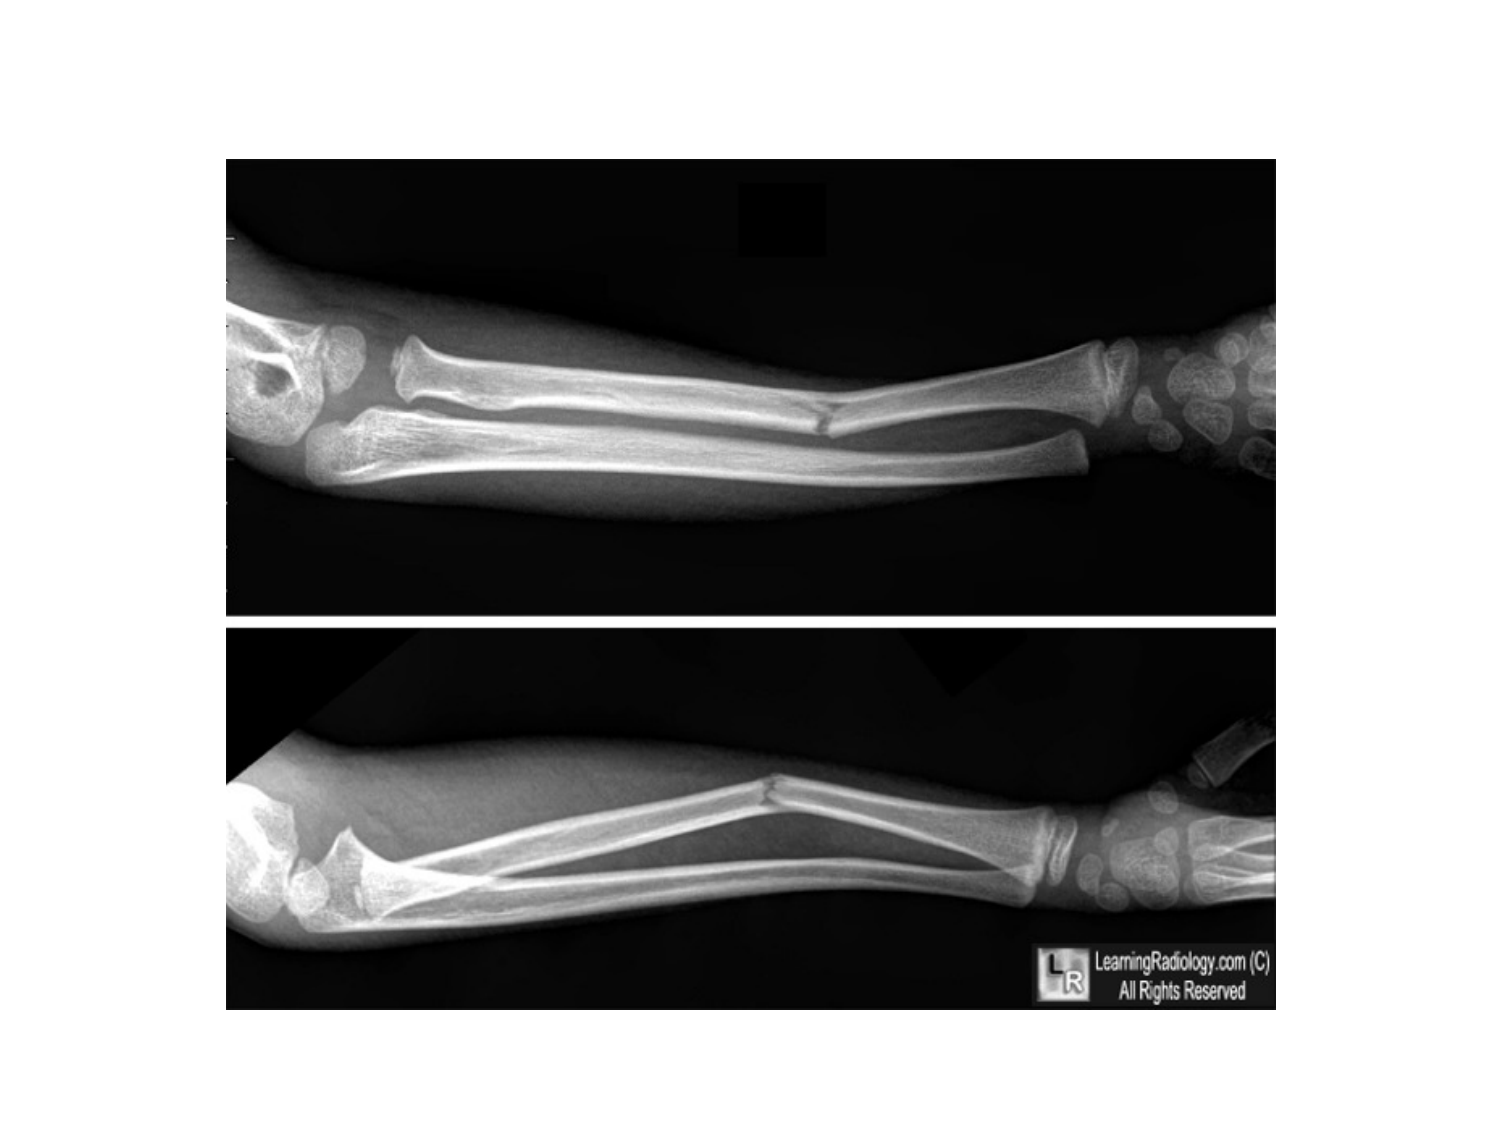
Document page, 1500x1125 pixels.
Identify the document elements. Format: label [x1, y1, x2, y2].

picture [225, 159, 1276, 1010]
